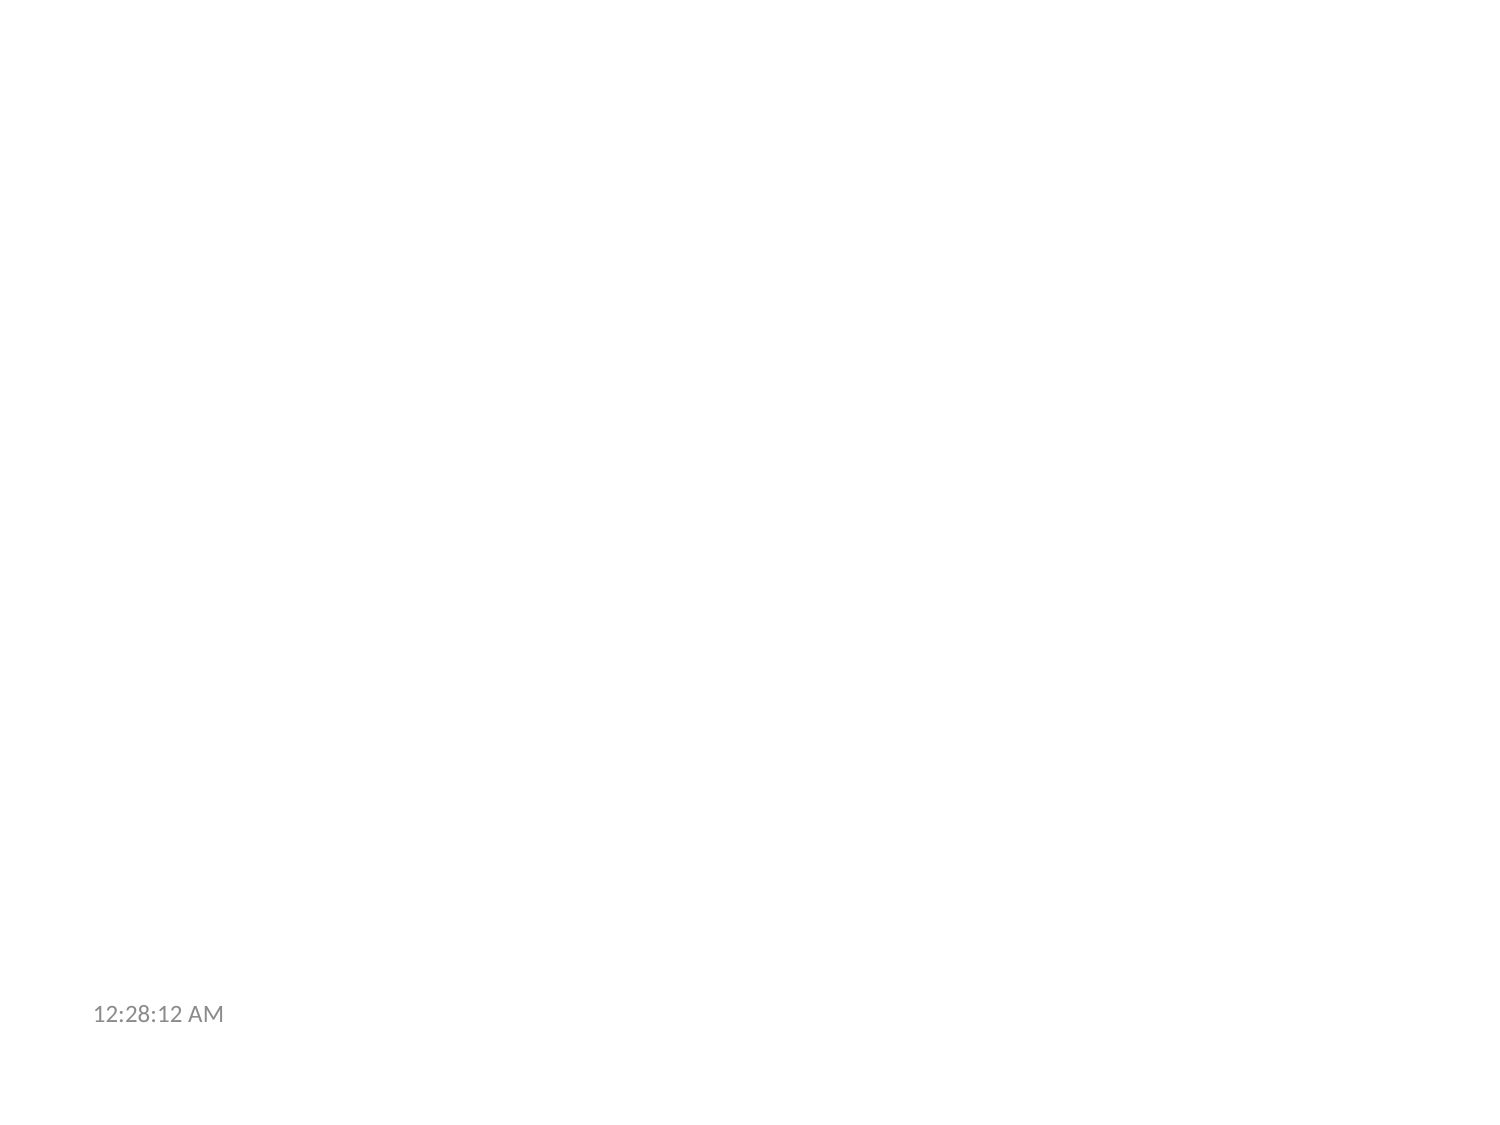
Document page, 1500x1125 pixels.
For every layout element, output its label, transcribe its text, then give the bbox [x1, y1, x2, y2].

text_box 3:35:09 PM [77, 982, 428, 1043]
